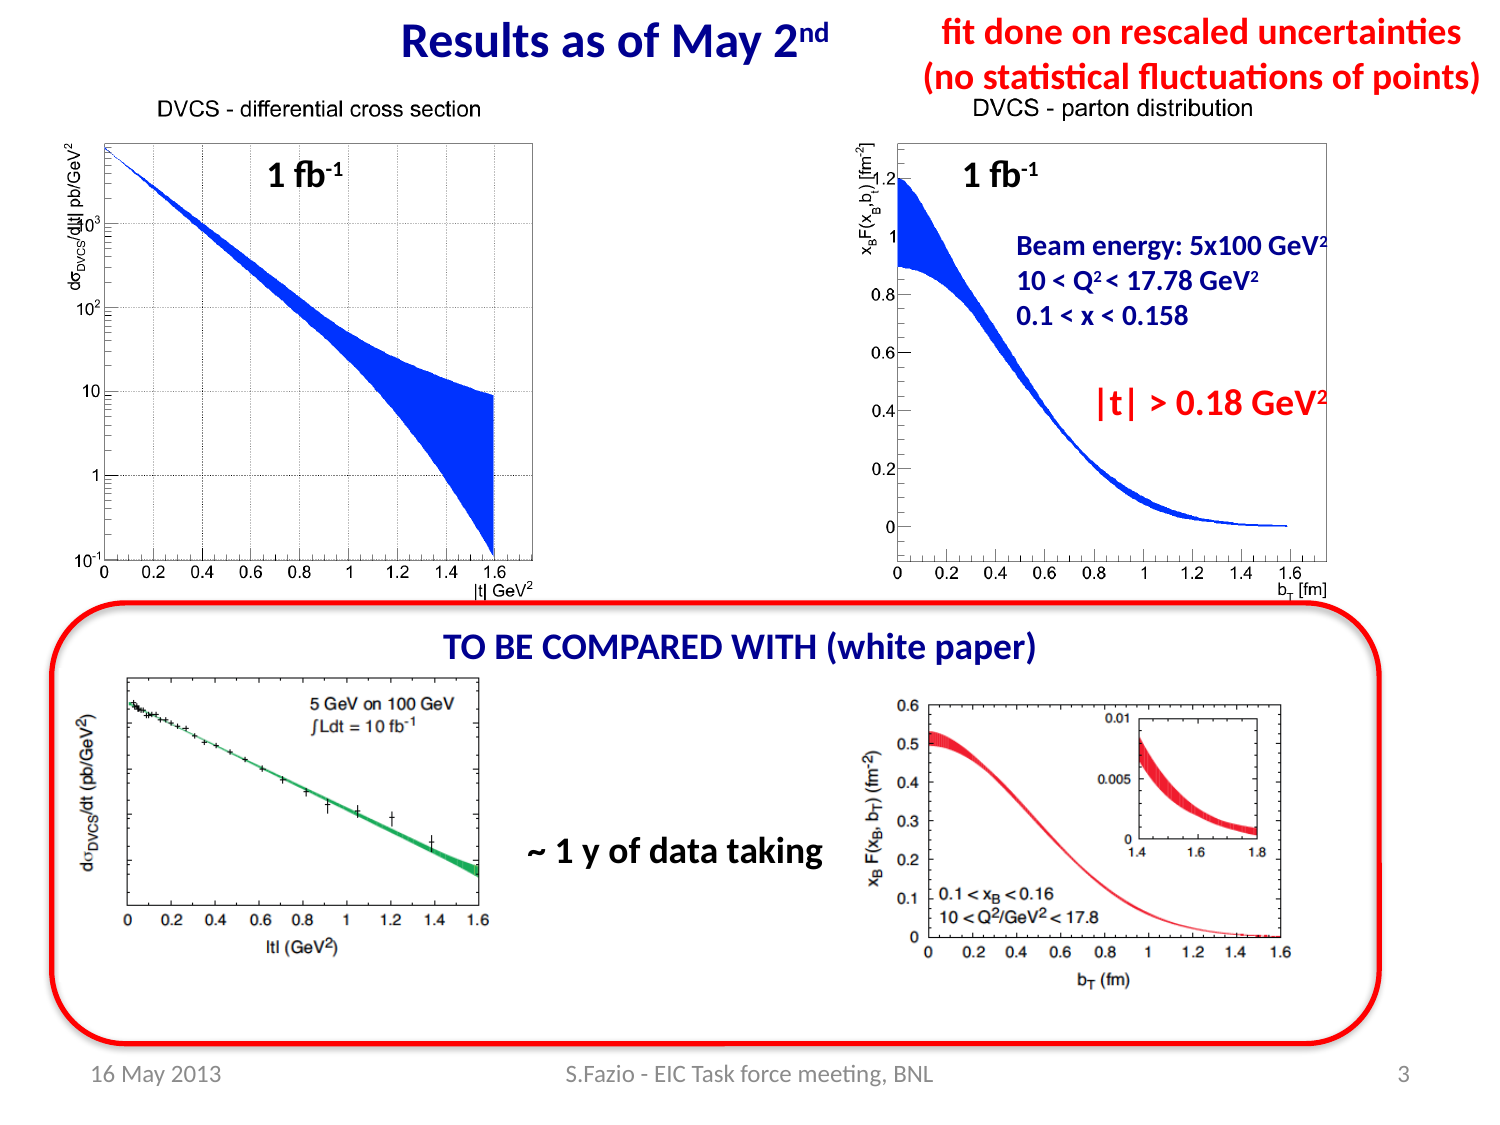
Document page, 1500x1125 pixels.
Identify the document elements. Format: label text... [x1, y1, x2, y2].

text_box fit done on rescaled uncertainties (no statistical fluctuations of points) [907, 0, 1497, 105]
text_box [50, 621, 1380, 1045]
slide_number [75, 1042, 425, 1103]
picture [58, 668, 534, 982]
footer S.Fazio - EIC Task force meeting, BNL [512, 1053, 988, 1103]
text_box ~ 1 y of data taking [538, 818, 855, 879]
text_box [844, 91, 1380, 614]
slide_number 3 [1074, 1042, 1425, 1103]
text_box [590, 602, 839, 614]
text_box Results as of May 2nd [386, 0, 863, 75]
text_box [51, 91, 586, 613]
picture [860, 687, 1336, 999]
text_box TO BE COMPARED WITH (white paper) [428, 614, 1053, 675]
